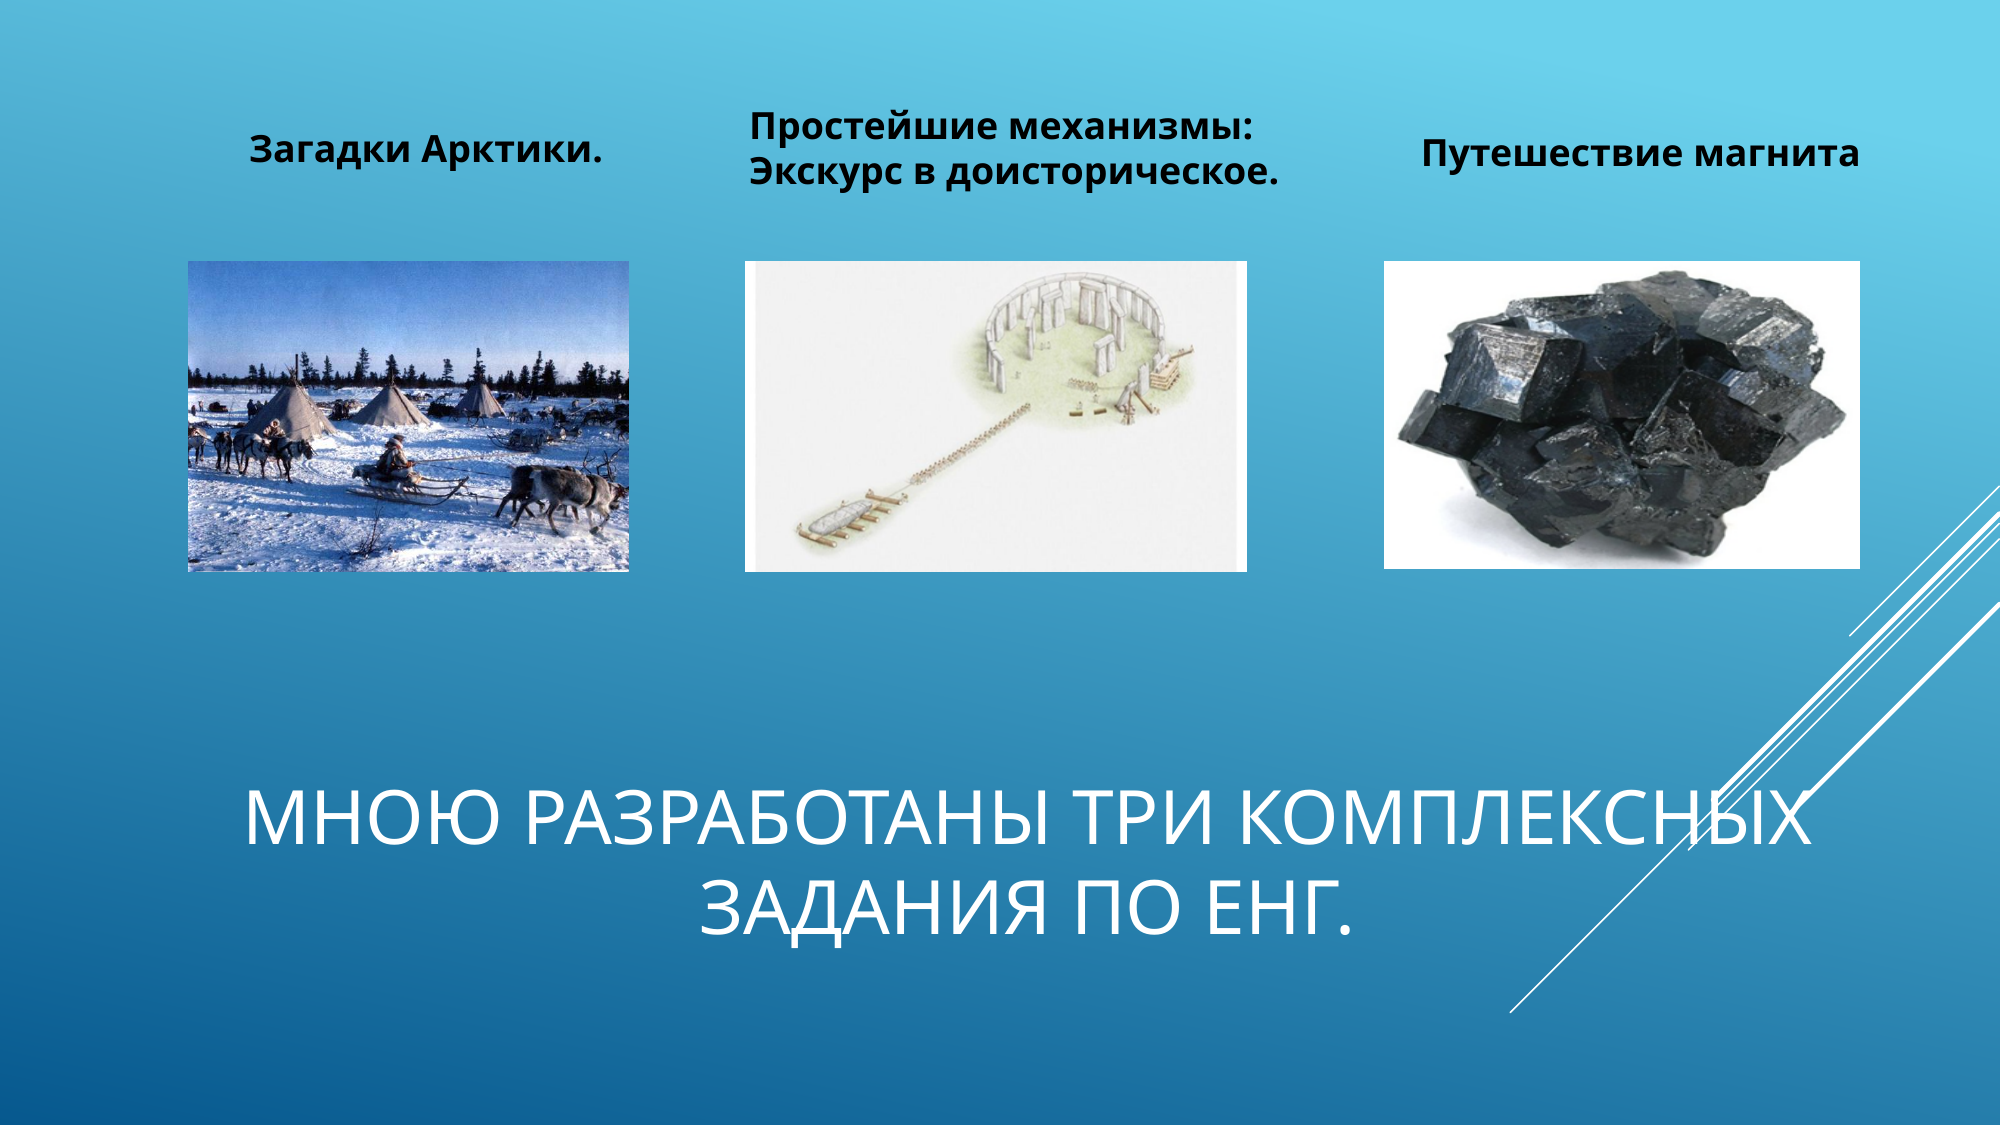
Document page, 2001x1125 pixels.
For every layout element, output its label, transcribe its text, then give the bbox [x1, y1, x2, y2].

text_box Простейшие механизмы: Экскурс в доисторическое. [734, 94, 1295, 200]
picture [745, 261, 1247, 572]
picture [187, 261, 629, 572]
picture [1383, 261, 1860, 569]
text_box Путешествие магнита [1406, 121, 1877, 181]
text_box Загадки Арктики. [234, 117, 619, 178]
title Мною разработаны три комплексных задания по Енг. [112, 736, 1944, 984]
